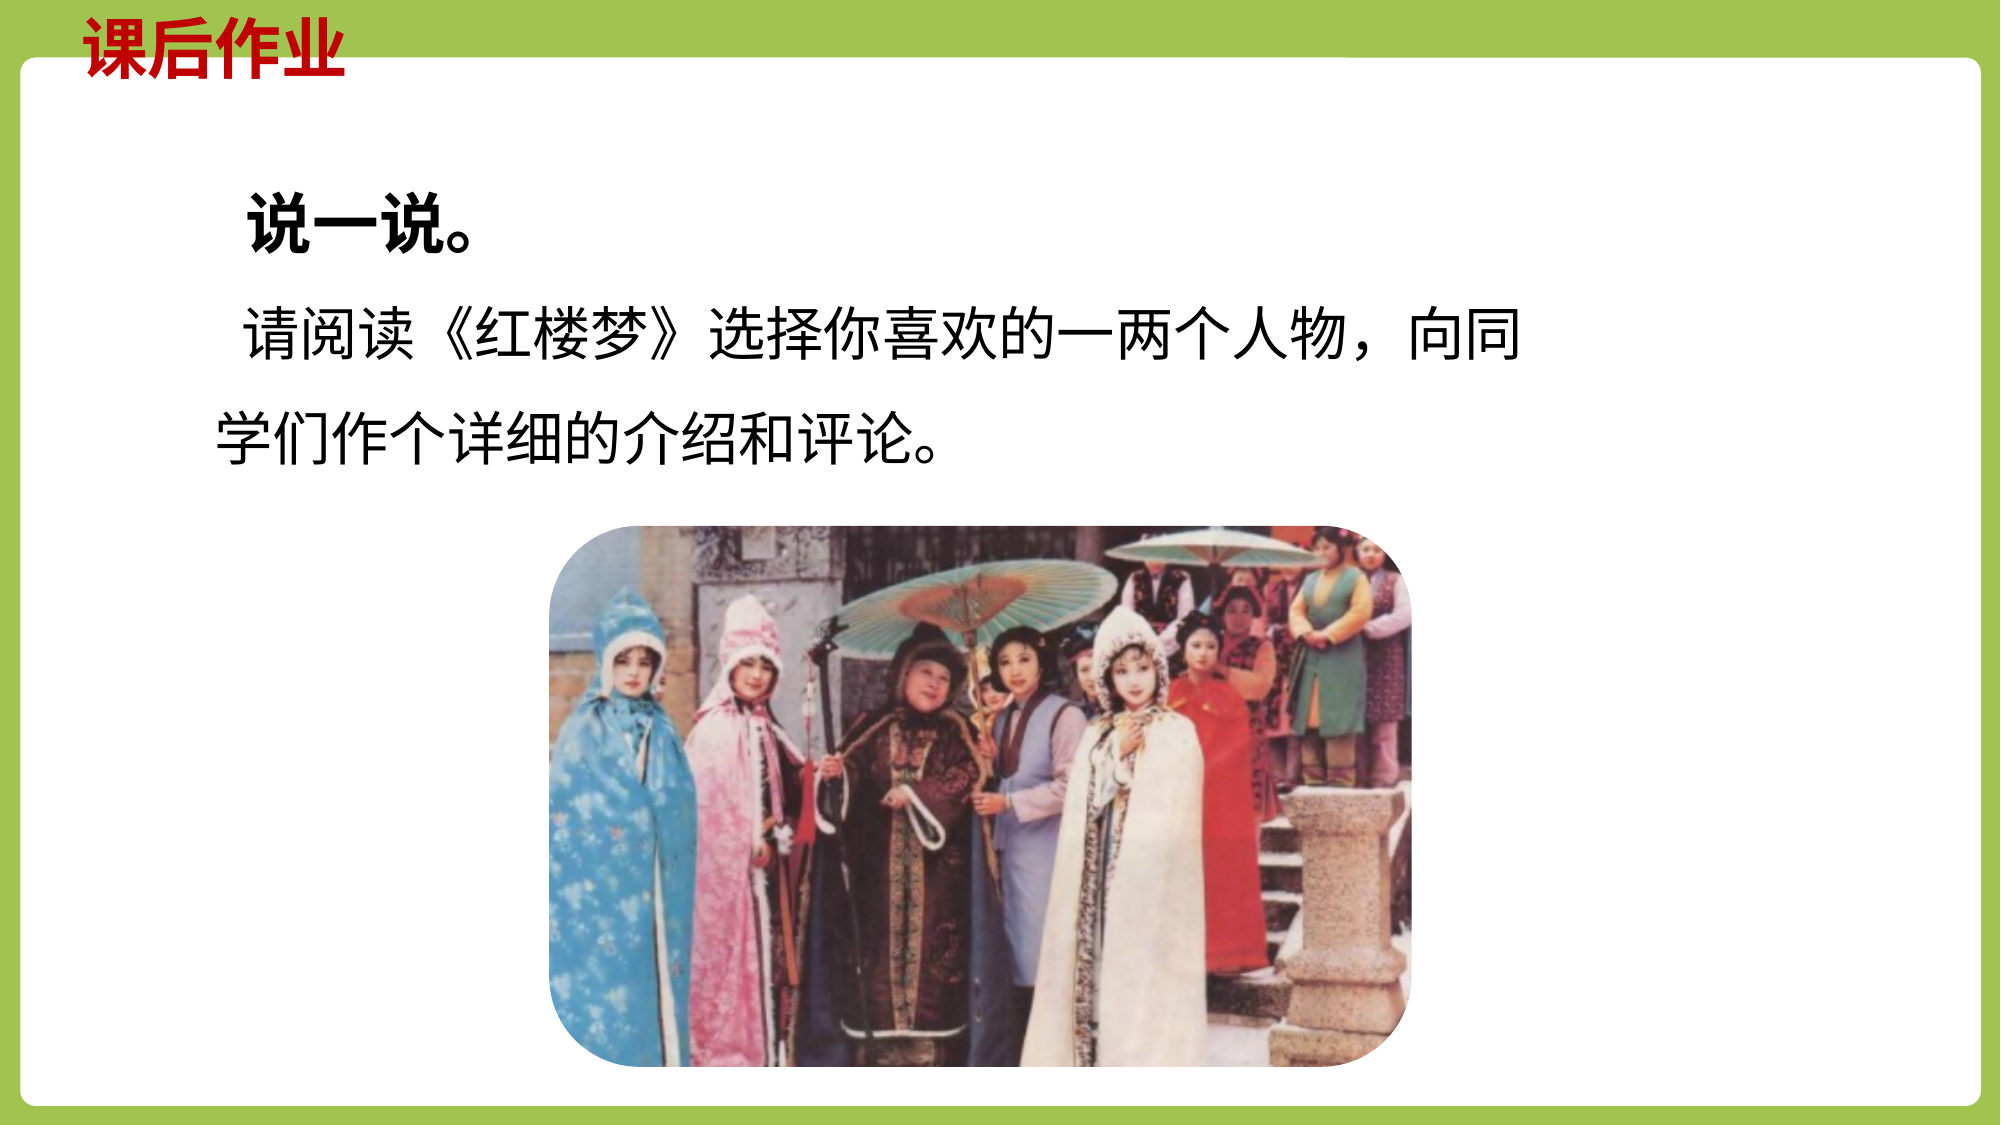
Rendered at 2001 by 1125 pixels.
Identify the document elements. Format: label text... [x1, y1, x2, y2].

text_box 课后作业 [66, 0, 440, 95]
text_box 说一说。 请阅读《红楼梦》选择你喜欢的一两个人物，向同学们作个详细的介绍和评论。 [199, 135, 1561, 480]
picture [549, 525, 1412, 1067]
